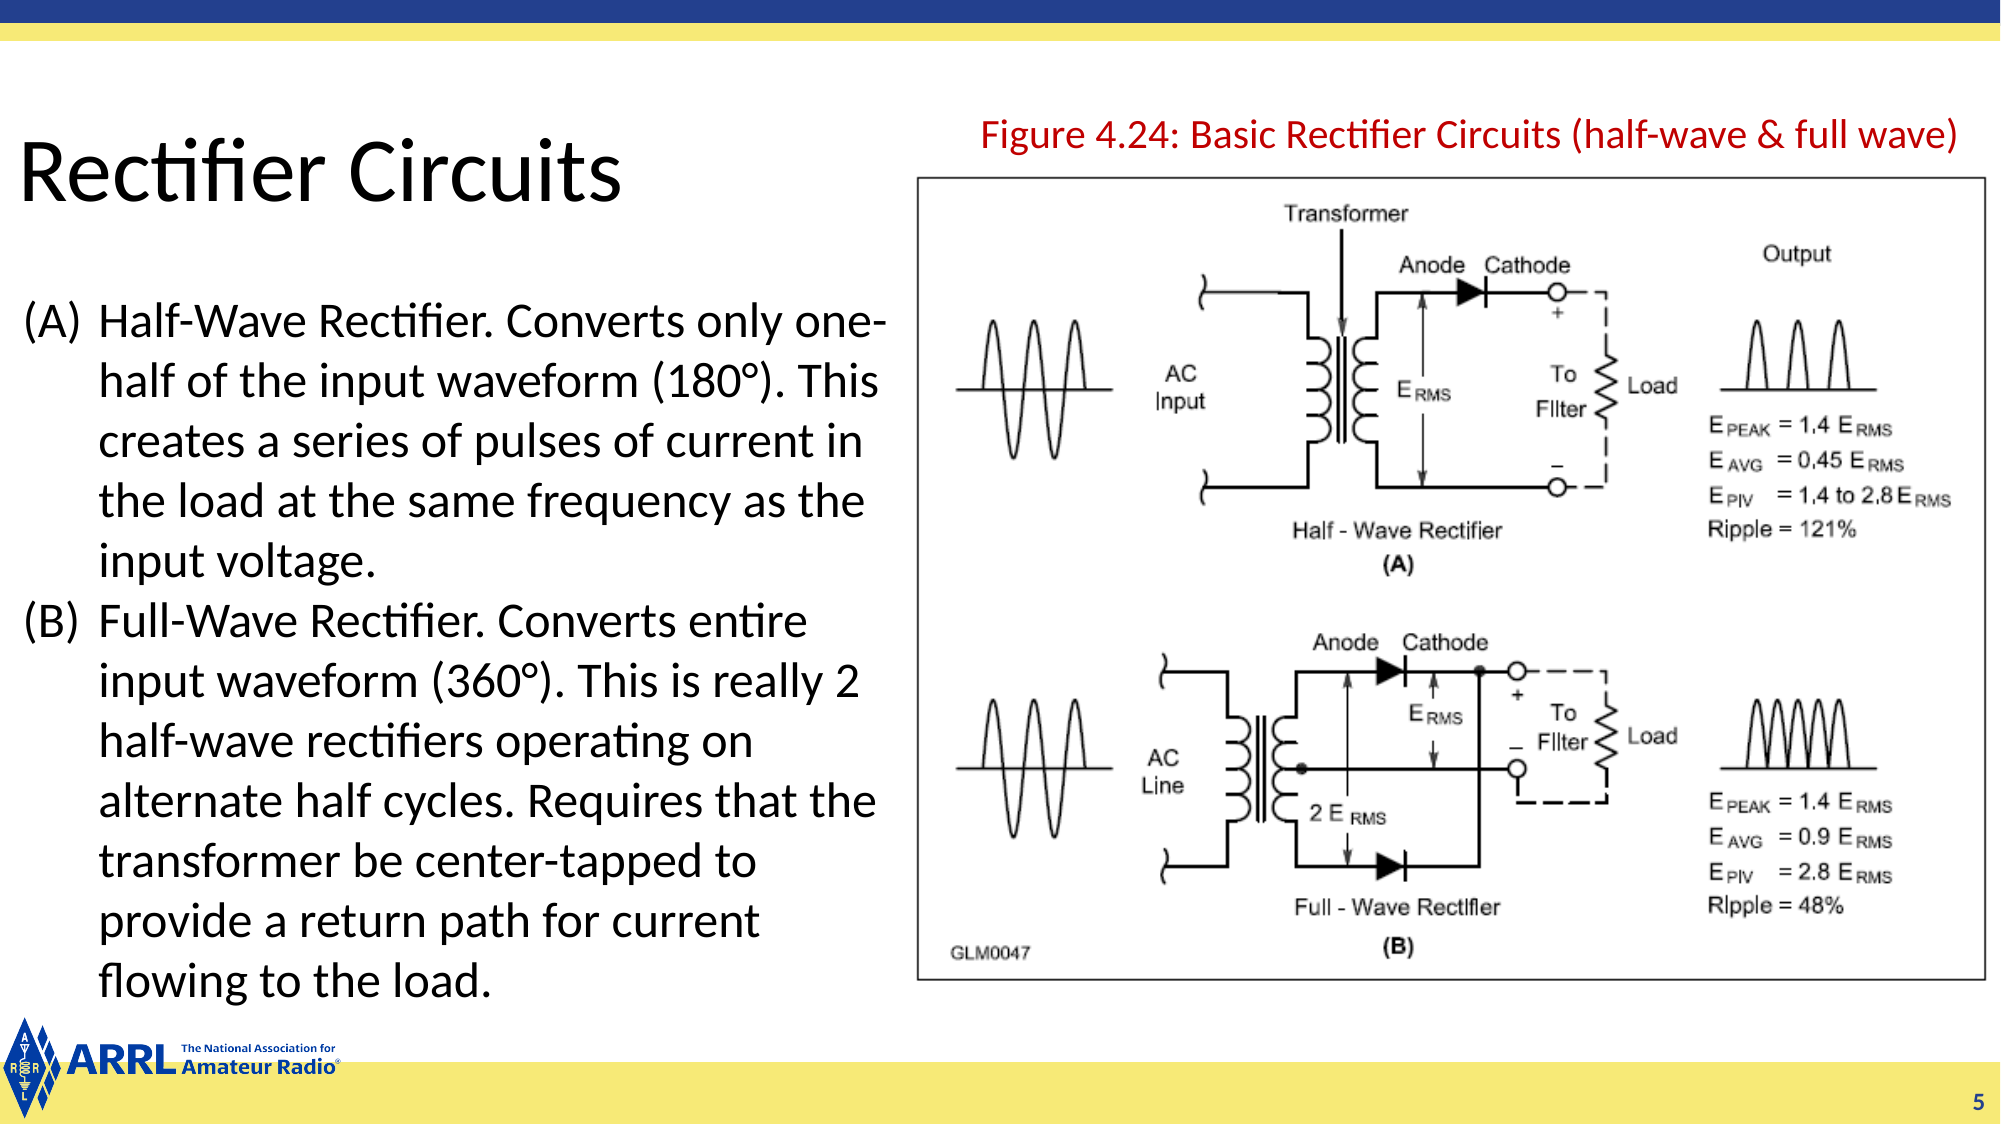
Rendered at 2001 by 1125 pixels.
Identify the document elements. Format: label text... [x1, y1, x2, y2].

title Rectifier Circuits [3, 114, 913, 356]
picture [909, 169, 1993, 991]
text_box Figure 4.24: Basic Rectifier Circuits (half-wave & full wave) [947, 99, 1992, 165]
text_box Half-Wave Rectifier. Converts only one-half of the input waveform (180°). This creates a series of pulses of current in the load at the same frequency as the input voltage. Full-Wave Rectifier. Converts entire input waveform (360°). This is really 2 half-wave rectifiers operating on alternate half cycles. Requires that the transformer be center-tapped to provide a return path for current flowing to the load. [7, 279, 908, 1075]
picture [1, 1015, 342, 1121]
